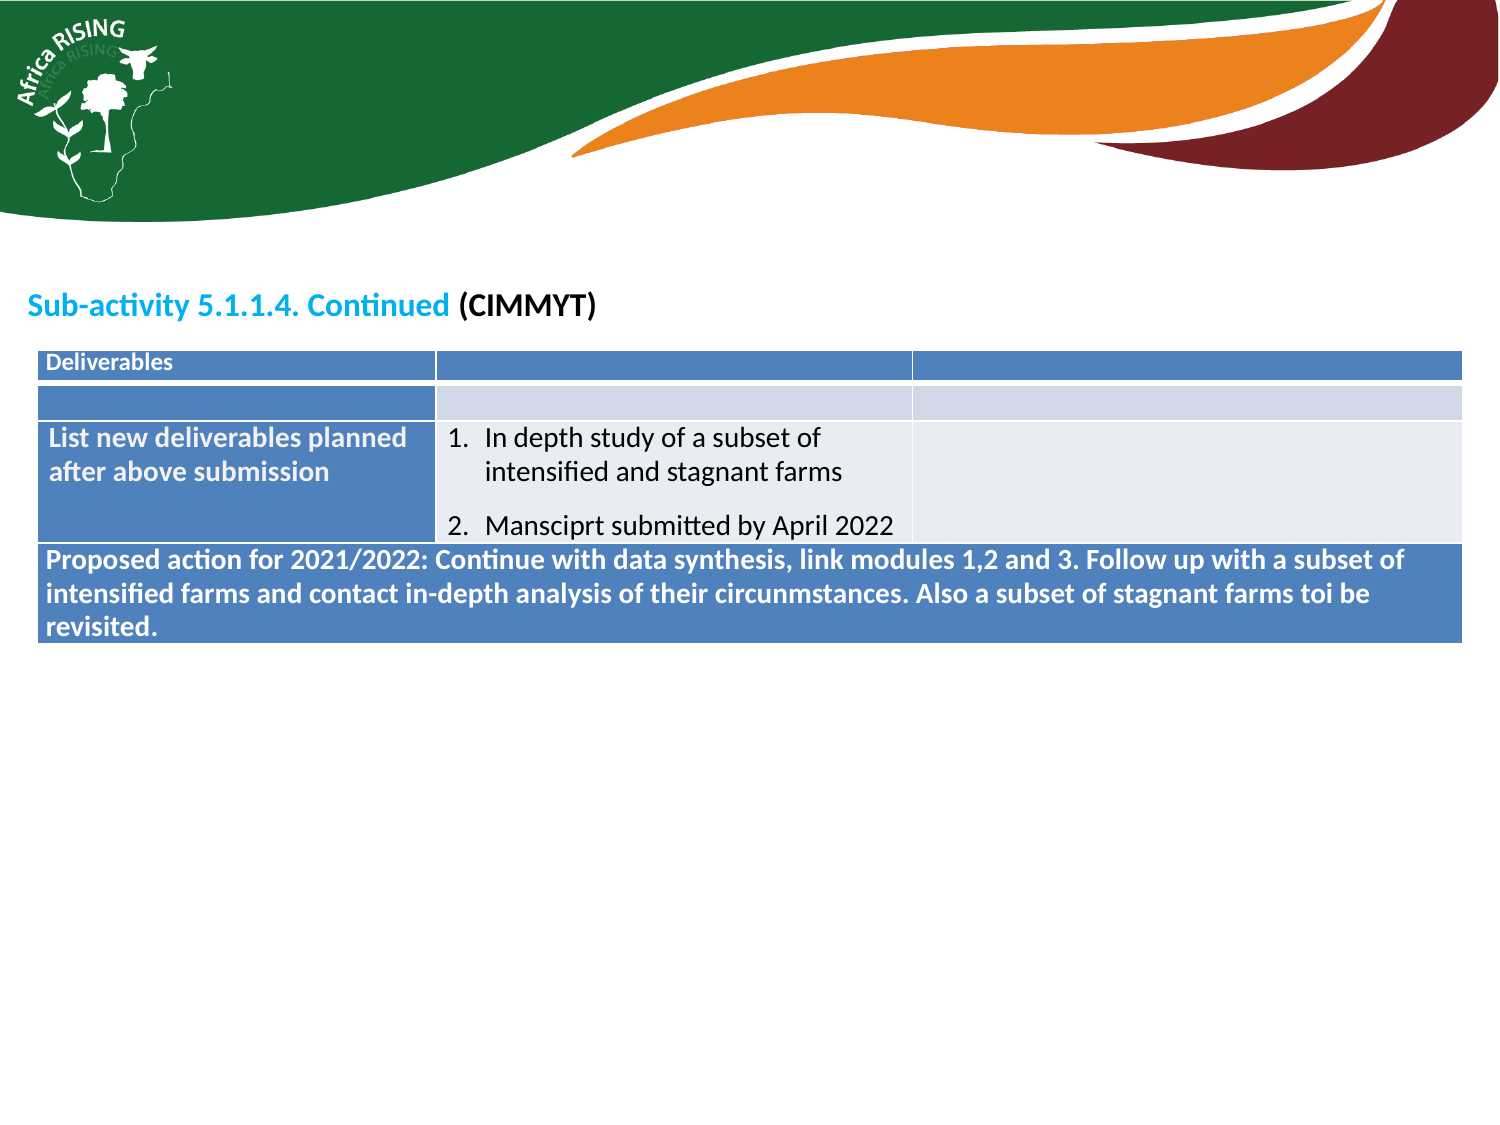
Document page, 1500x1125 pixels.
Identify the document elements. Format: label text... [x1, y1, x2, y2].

table_cell List new deliverables planned after above submission [38, 422, 435, 542]
table_header [913, 351, 1462, 380]
table_cell In depth study of a subset of intensified and stagnant farms Mansciprt submitted by April 2022 [437, 422, 912, 542]
table_cell [913, 386, 1462, 420]
table_cell [437, 386, 912, 420]
table_cell Proposed action for 2021/2022: Continue with data synthesis, link modules 1,2 and 3. Follow up with a subset of intensified farms and contact in-depth analysis of their circunmstances. Also a subset of stagnant farms toi be revisited. [38, 544, 1462, 643]
table_cell [913, 422, 1462, 542]
table_cell [38, 386, 435, 420]
table_header Deliverables [38, 351, 435, 380]
text_box Sub-activity 5.1.1.4. Continued (CIMMYT) [12, 275, 1475, 331]
picture [0, 0, 1499, 222]
table_header [437, 351, 912, 380]
